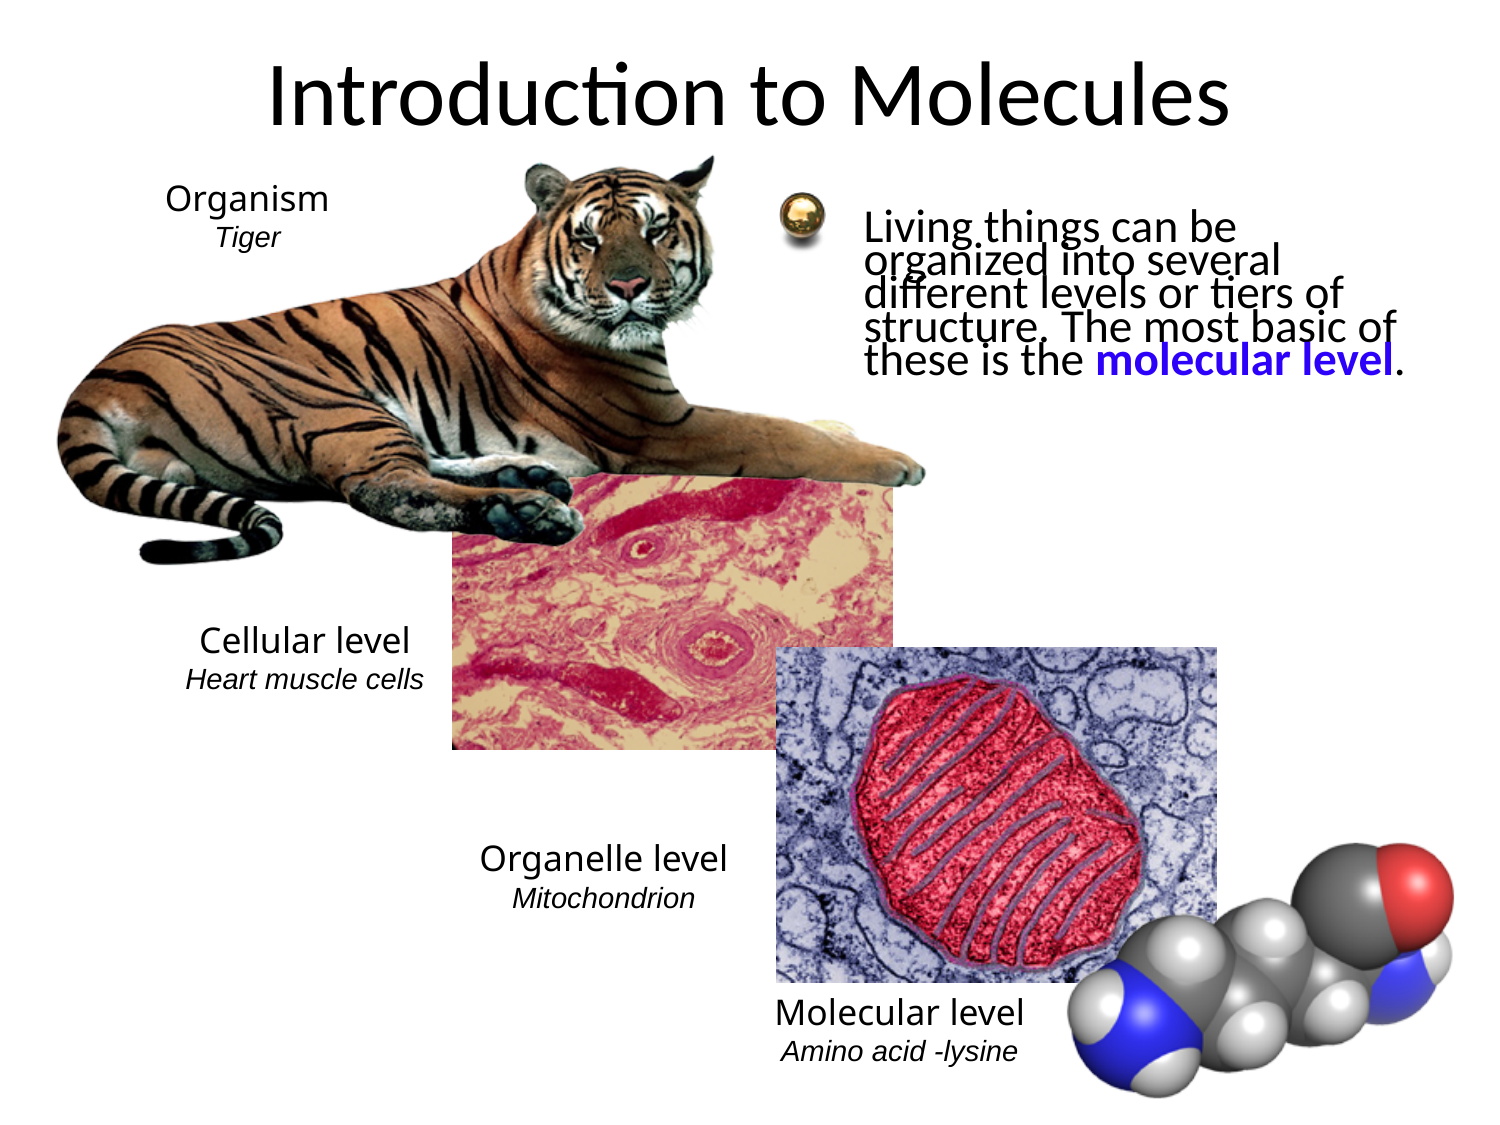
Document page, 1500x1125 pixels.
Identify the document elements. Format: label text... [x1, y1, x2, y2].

title Introduction to Molecules [0, 0, 1500, 151]
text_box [55, 153, 928, 568]
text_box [148, 575, 893, 751]
list Living things can be organized into several different levels or tiers of structure. The most basic of these is the molecular level. [932, 210, 1439, 396]
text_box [744, 835, 1467, 1121]
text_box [450, 647, 1217, 983]
